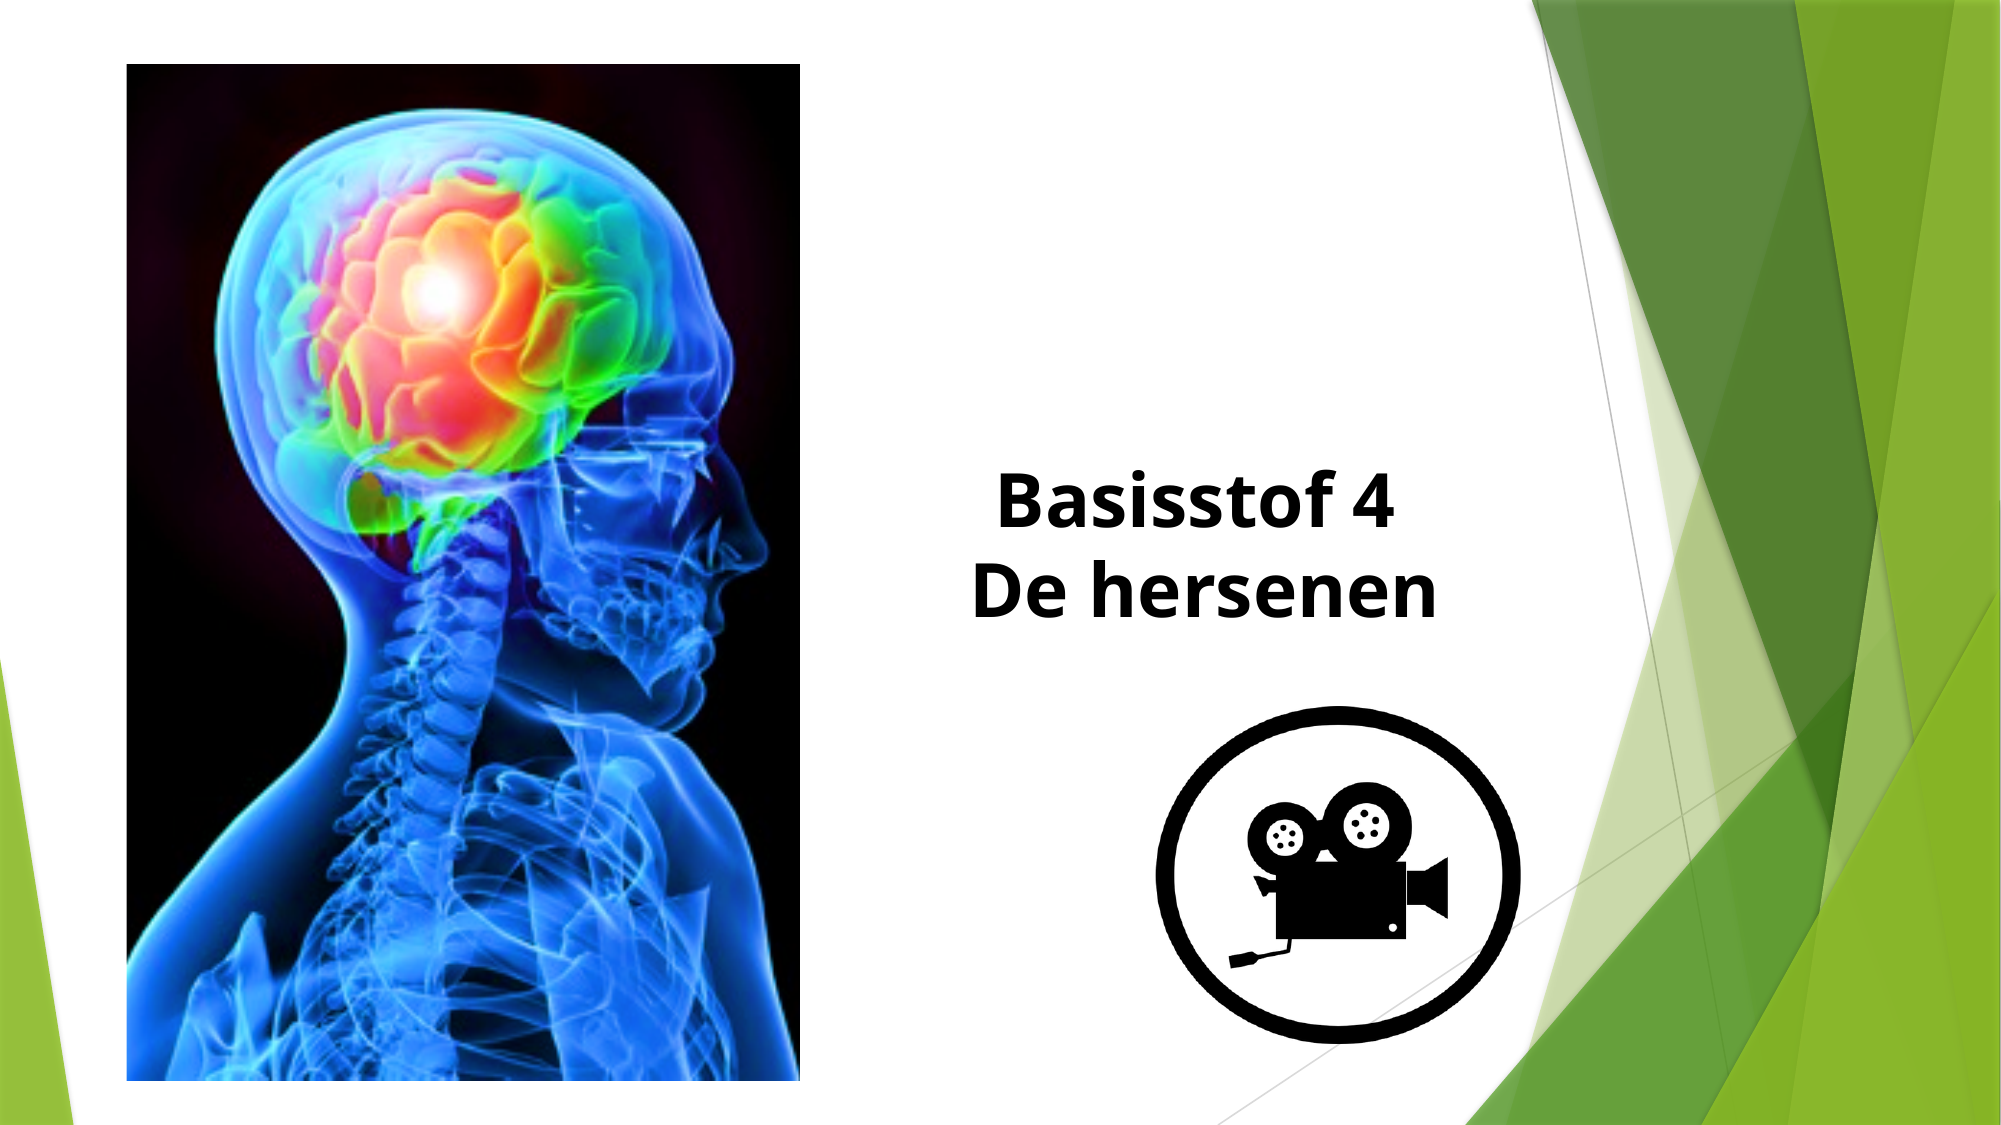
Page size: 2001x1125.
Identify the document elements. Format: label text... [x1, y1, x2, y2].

picture [1155, 705, 1522, 1045]
text_box Boek 5 thema 1 [1023, 7, 1591, 82]
text_box Basisstof 4 De hersenen [845, 422, 1565, 664]
picture [126, 63, 801, 1082]
